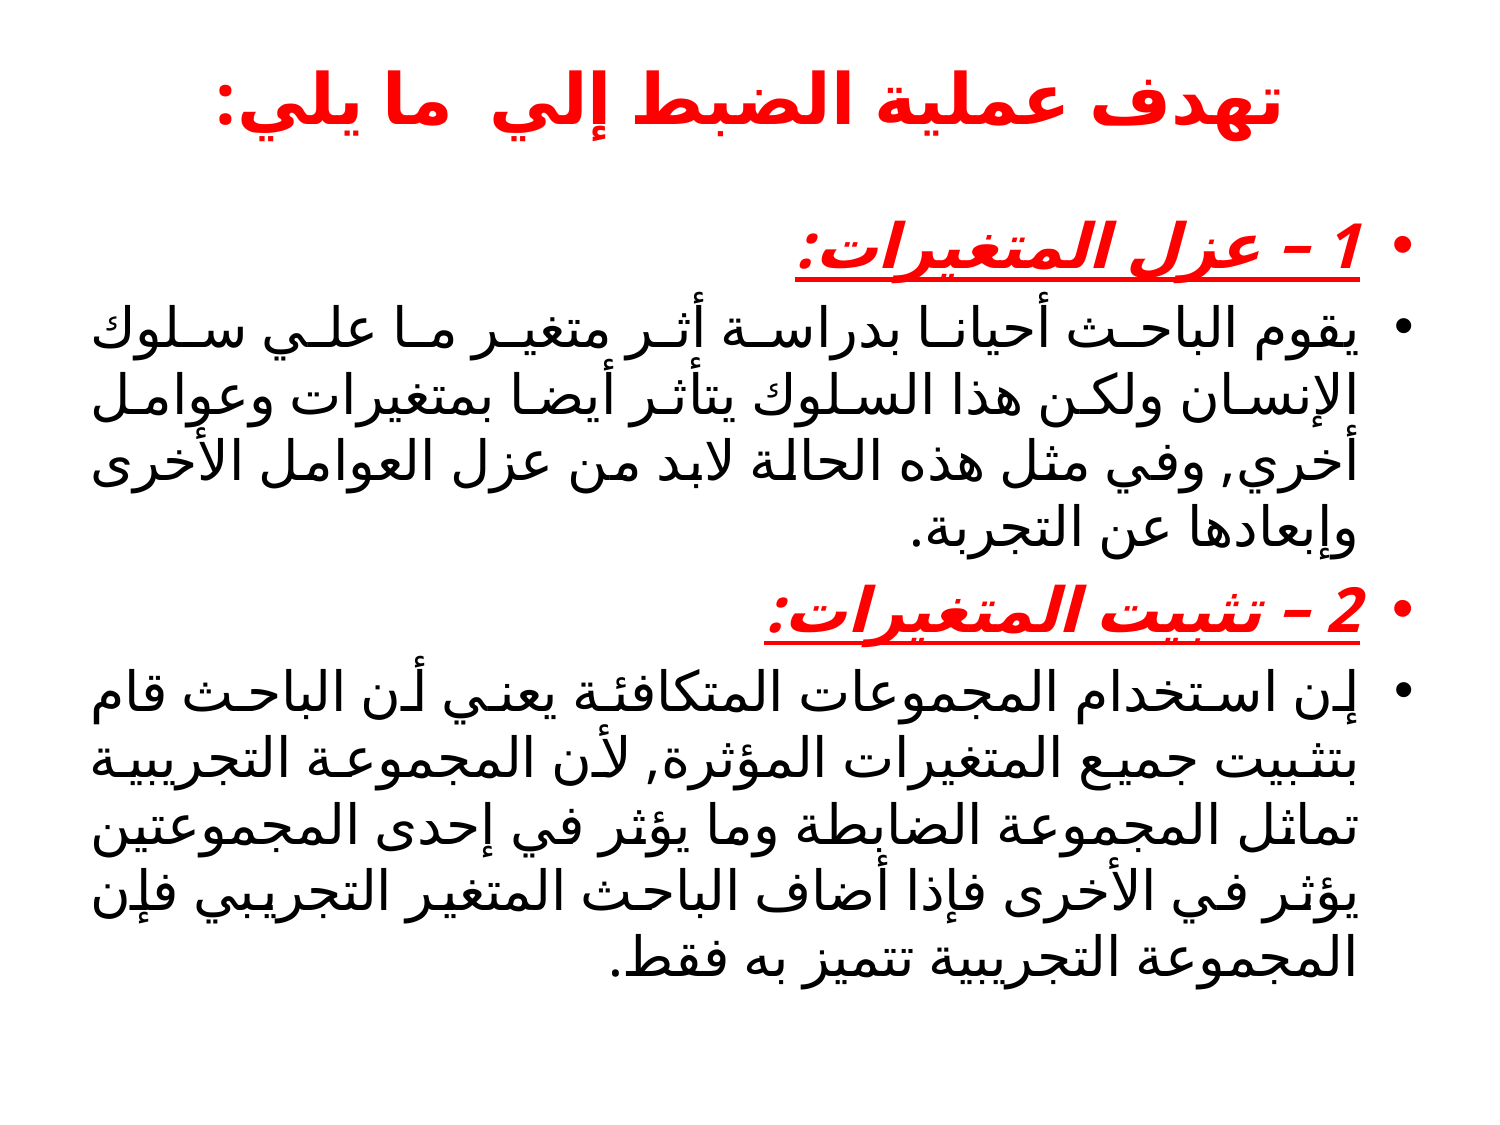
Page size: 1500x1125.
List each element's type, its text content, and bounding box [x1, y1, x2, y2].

title تهدف عملية الضبط إلي ما يلي: [75, 45, 1425, 199]
list 1 – عزل المتغيرات: يقوم الباحث أحيانا بدراسة أثر متغير ما علي سلوك الإنسان ولكن هذا السلوك يتأثر أيضا بمتغيرات وعوامل أخري, وفي مثل هذه الحالة لابد من عزل العوامل الأخرى وإبعادها عن التجربة. 2 – تثبيت المتغيرات: إن استخدام المجموعات المتكافئة يعني أن الباحث قام بتثبيت جميع المتغيرات المؤثرة, لأن المجموعة التجريبية تماثل المجموعة الضابطة وما يؤثر في إحدى المجموعتين يؤثر في الأخرى فإذا أضاف الباحث المتغير التجريبي فإن المجموعة التجريبية تتميز به فقط. [75, 199, 1425, 1005]
